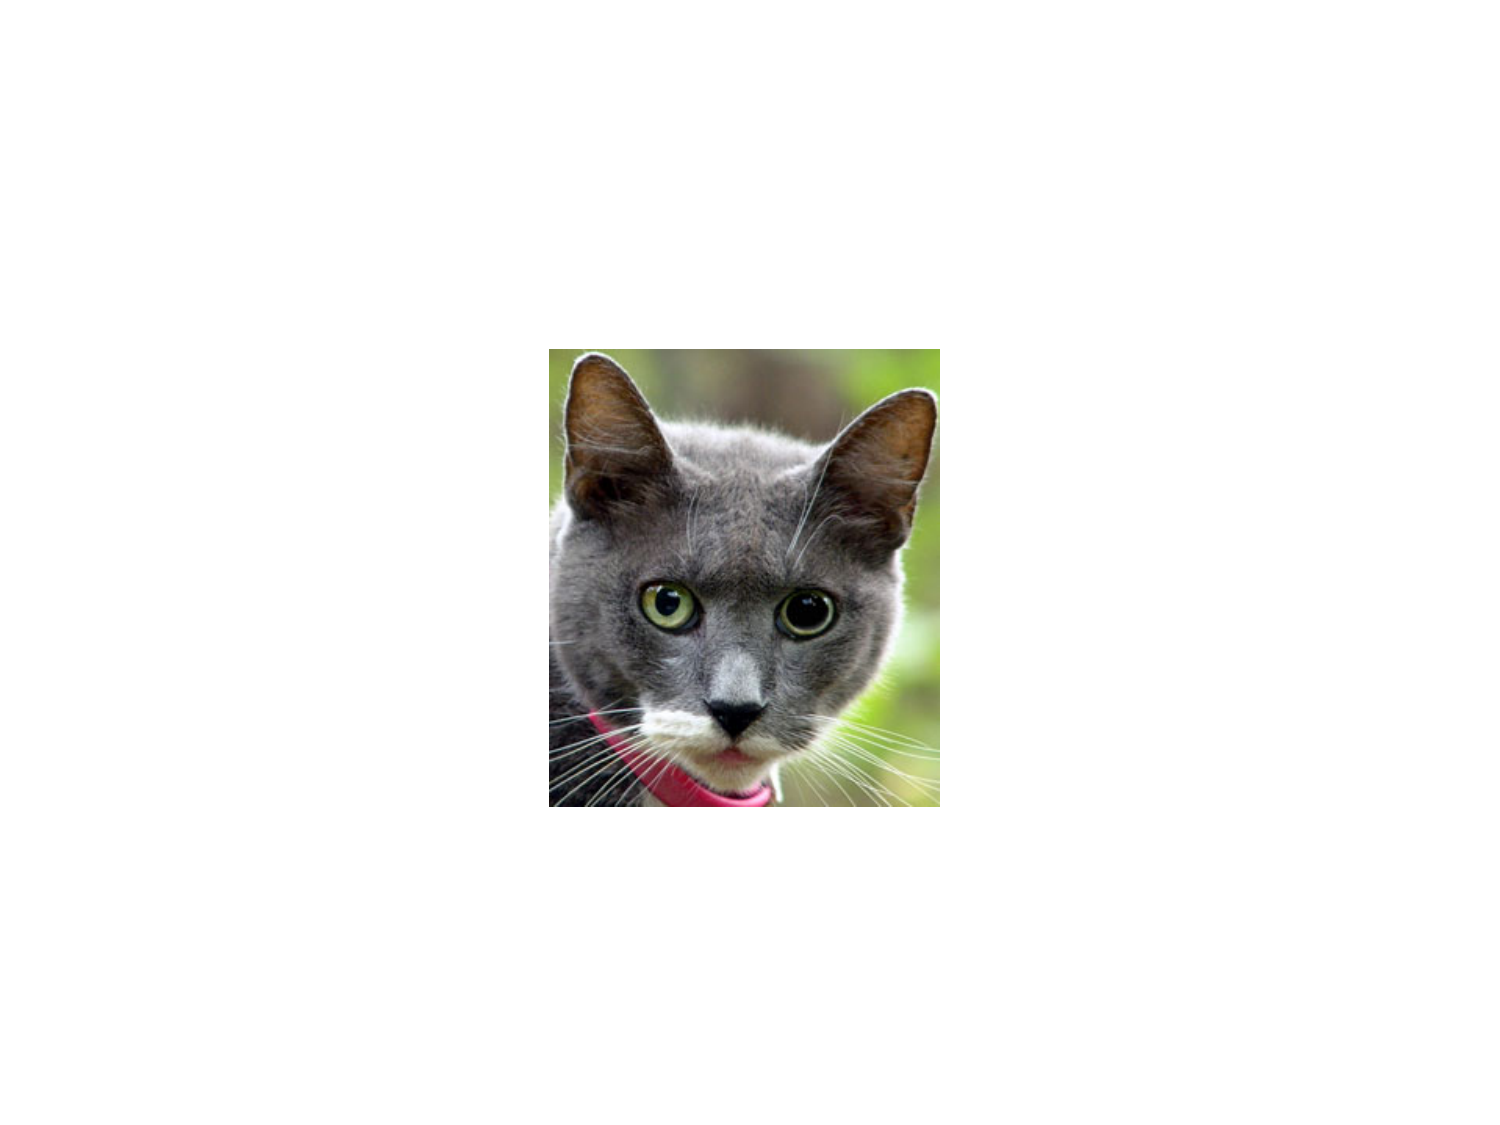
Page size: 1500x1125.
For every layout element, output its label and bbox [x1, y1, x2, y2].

picture [548, 349, 941, 807]
